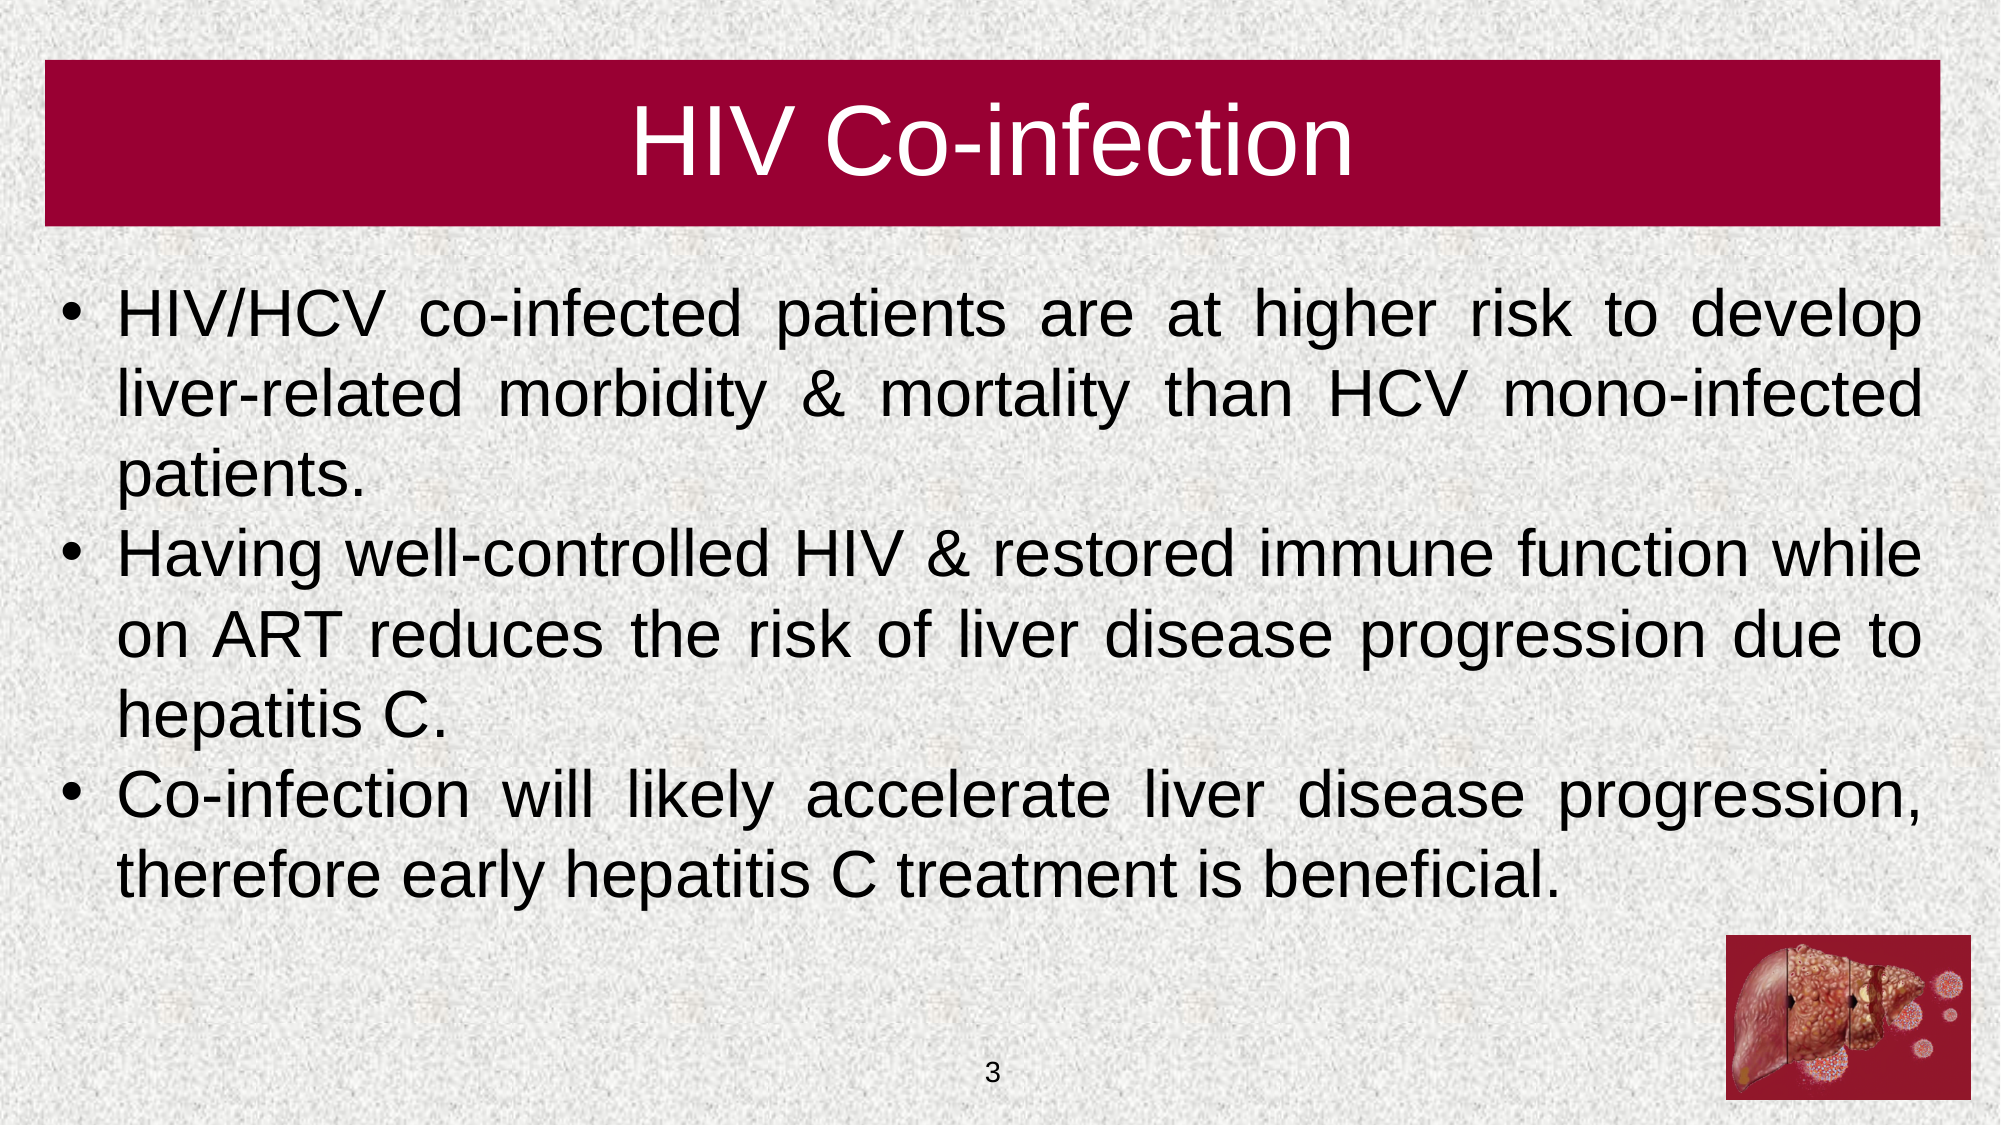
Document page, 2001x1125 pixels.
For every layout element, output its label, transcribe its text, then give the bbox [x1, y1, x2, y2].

text_box 3 [759, 1040, 1227, 1101]
picture [0, 0, 2001, 1125]
text_box HIV Co-infection [45, 59, 1941, 227]
list HIV/HCV co-infected patients are at higher risk to develop liver-related morbidity & mortality than HCV mono-infected patients. Having well-controlled HIV & restored immune function while on ART reduces the risk of liver disease progression due to hepatitis C. Co-infection will likely accelerate liver disease progression, therefore early hepatitis C treatment is beneficial. [45, 262, 1941, 936]
